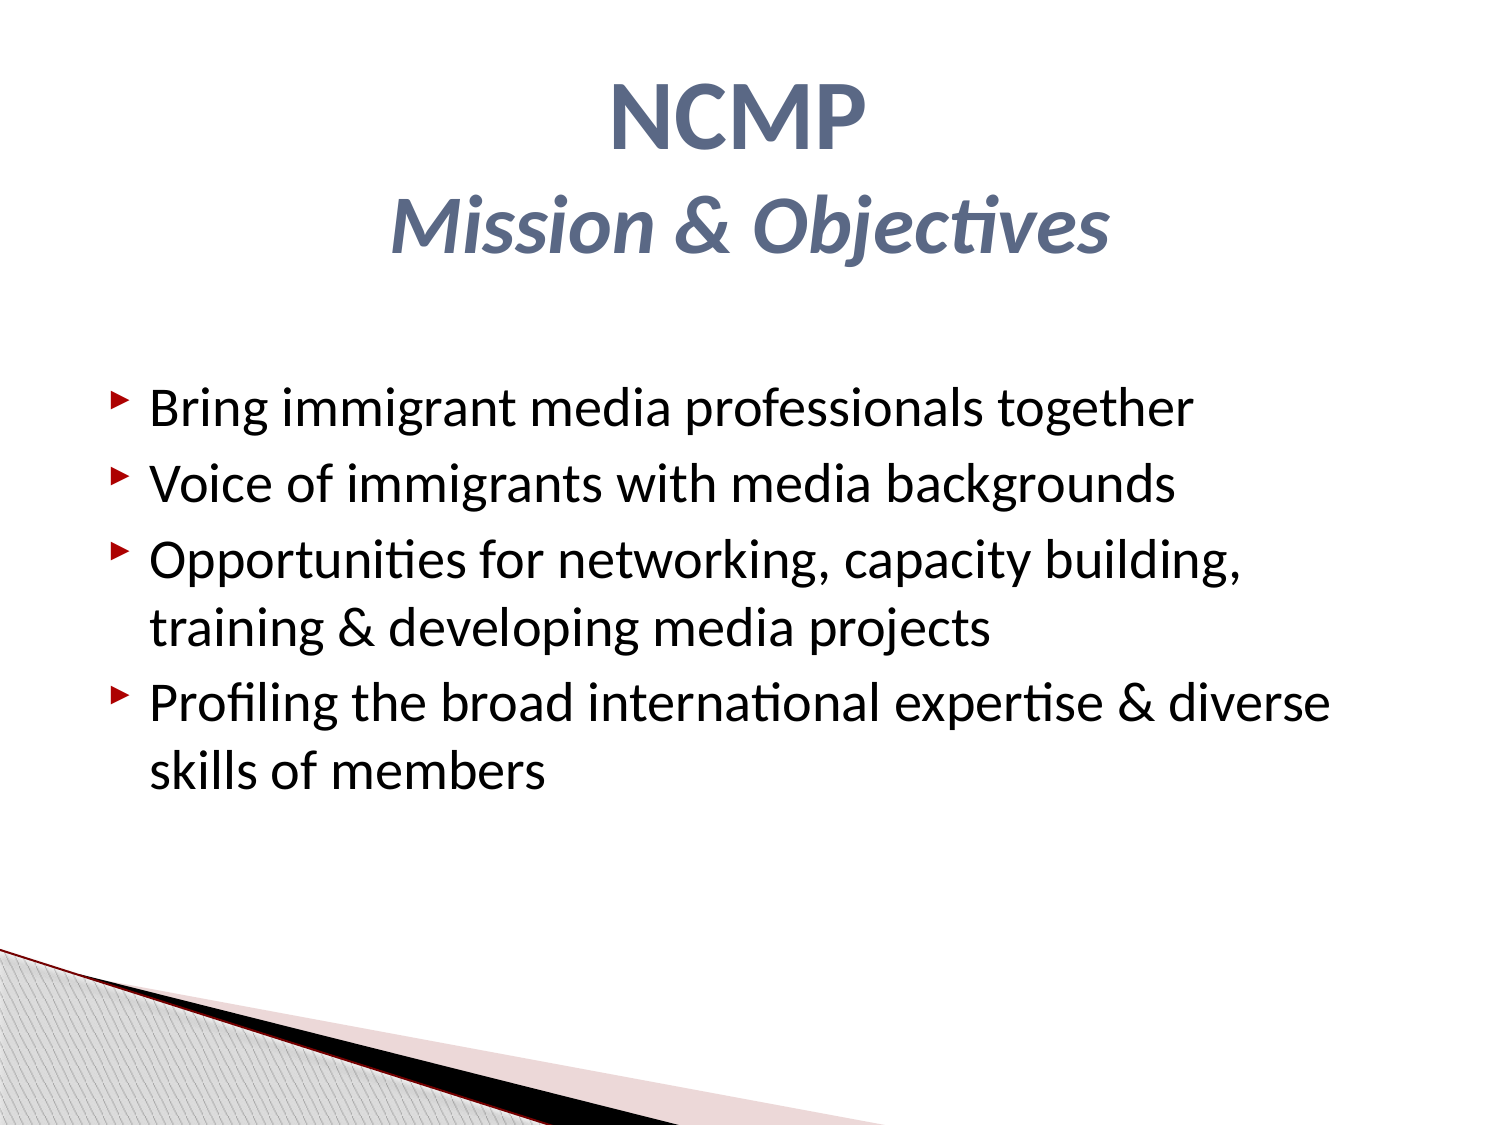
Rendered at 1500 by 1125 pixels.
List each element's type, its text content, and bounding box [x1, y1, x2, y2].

list Bring immigrant media professionals together Voice of immigrants with media backgrounds Opportunities for networking, capacity building, training & developing media projects Profiling the broad international expertise & diverse skills of members [75, 287, 1425, 986]
title NCMP Mission & Objectives [75, 45, 1425, 275]
